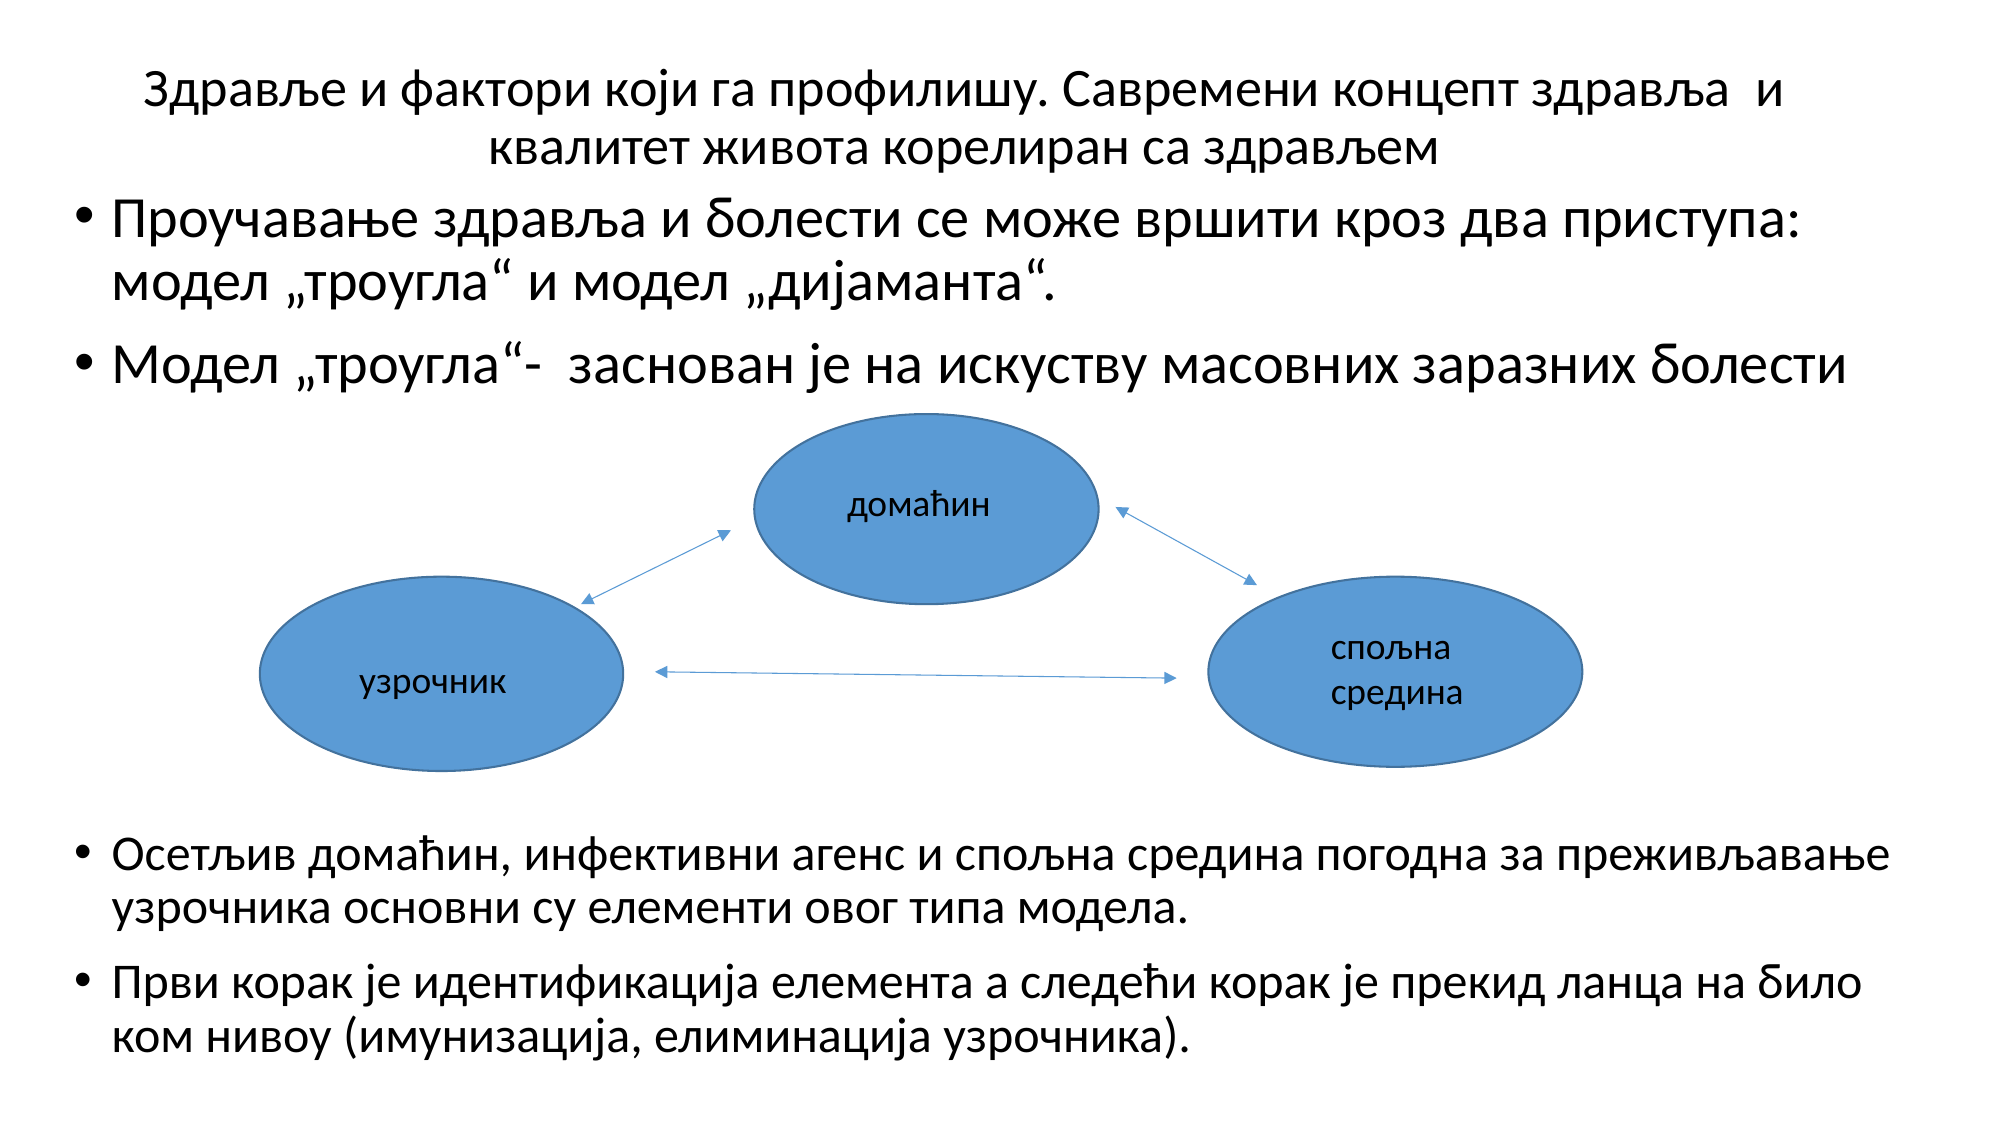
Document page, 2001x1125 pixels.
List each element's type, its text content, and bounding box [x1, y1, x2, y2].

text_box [580, 530, 731, 605]
text_box [258, 575, 625, 773]
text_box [654, 671, 1177, 679]
text_box спољна средина [1316, 614, 1500, 720]
title Здравље и фактори који га профилишу. Савремени концепт здравља и квалитет живота корелиран са здрављем [67, 44, 1863, 179]
text_box [753, 413, 1100, 606]
text_box узрочник [344, 648, 546, 709]
text_box домаћин [832, 471, 1021, 531]
list Проучавање здравља и болести се може вршити кроз два приступа: модел „троугла“ и модел „дијаманта“. Модел „троугла“- заснован је на искуству масовних заразних болести Осетљив домаћин, инфективни агенс и спољна средина погодна за преживљавање узрочника основни су елементи овог типа модела. Први корак је идентификација елемента а следећи корак је прекид ланца на било ком нивоу (имунизација, елиминација узрочника). [59, 179, 1942, 1086]
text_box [1115, 506, 1258, 586]
text_box [1207, 575, 1584, 768]
